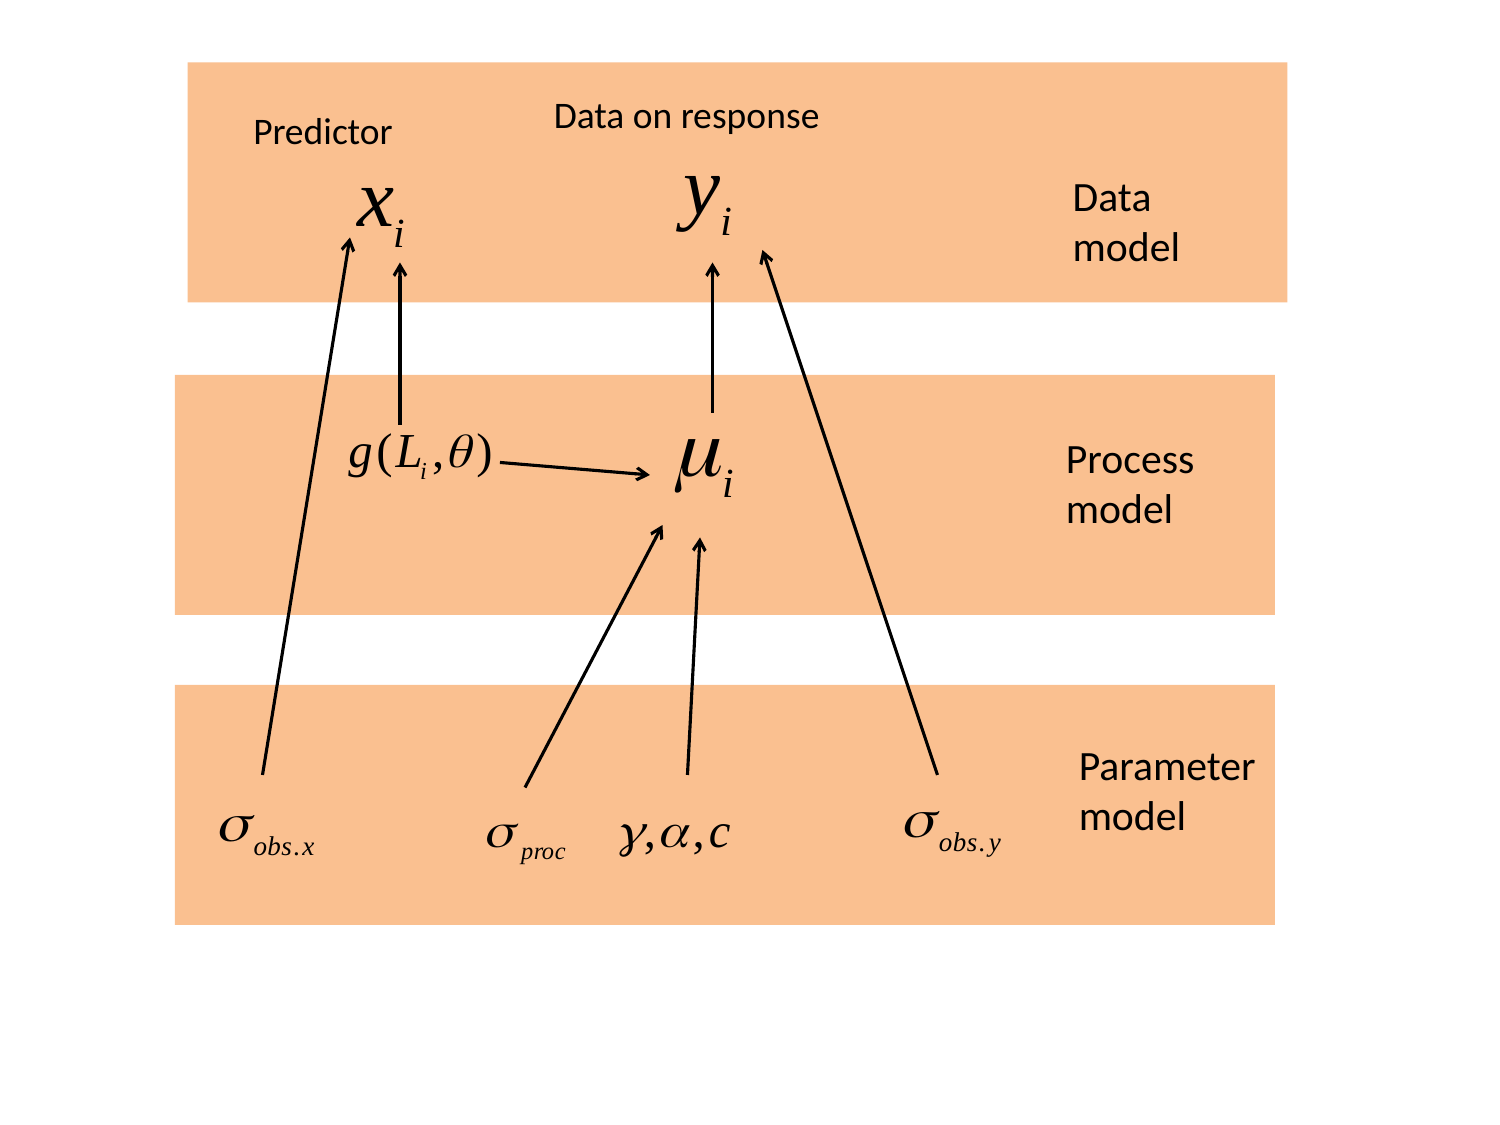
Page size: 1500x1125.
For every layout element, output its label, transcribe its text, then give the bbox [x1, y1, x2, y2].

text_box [262, 237, 351, 776]
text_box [762, 249, 938, 776]
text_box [430, 729, 738, 873]
text_box [187, 62, 1288, 303]
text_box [524, 524, 663, 788]
text_box Data model [1057, 162, 1196, 278]
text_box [499, 462, 651, 476]
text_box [212, 791, 325, 866]
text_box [665, 137, 749, 251]
text_box Parameter model [1063, 731, 1271, 847]
text_box Data on response [539, 83, 835, 144]
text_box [342, 149, 421, 263]
text_box [941, 374, 1275, 615]
text_box [174, 684, 1275, 925]
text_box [687, 537, 701, 776]
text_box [897, 787, 1011, 869]
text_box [354, 419, 501, 563]
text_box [660, 399, 751, 513]
text_box Process model [1051, 424, 1219, 540]
text_box [174, 374, 257, 615]
text_box [354, 374, 757, 615]
text_box Predictor [238, 99, 408, 160]
